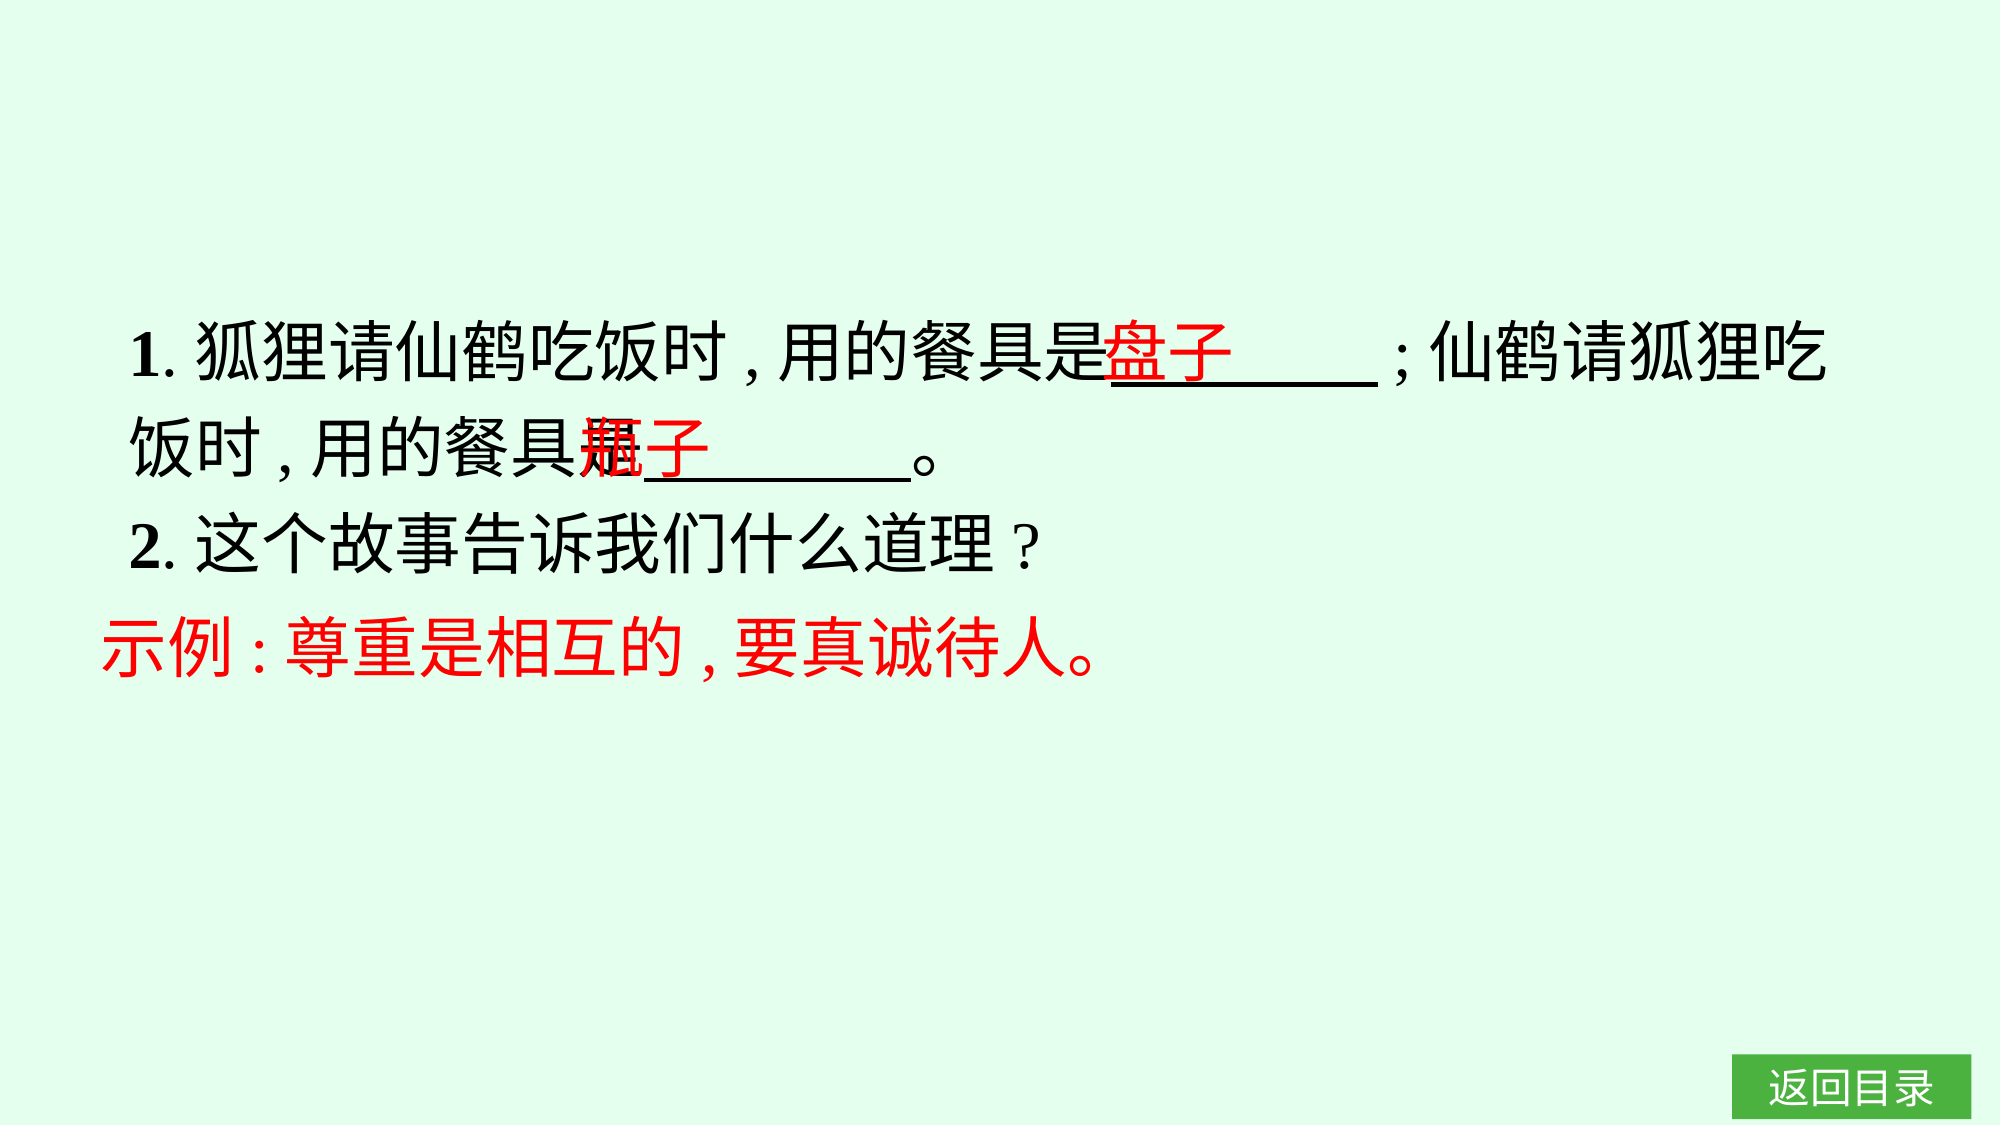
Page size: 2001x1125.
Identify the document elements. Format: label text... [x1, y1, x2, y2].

text_box 1.狐狸请仙鹤吃饭时,用的餐具是 ;仙鹤请狐狸吃饭时,用的餐具是 。 2.这个故事告诉我们什么道理? [113, 286, 1887, 590]
text_box 盘子 [1086, 286, 1250, 398]
text_box 瓶子 [563, 382, 727, 494]
text_box 示例:尊重是相互的,要真诚待人。 [86, 582, 1150, 694]
